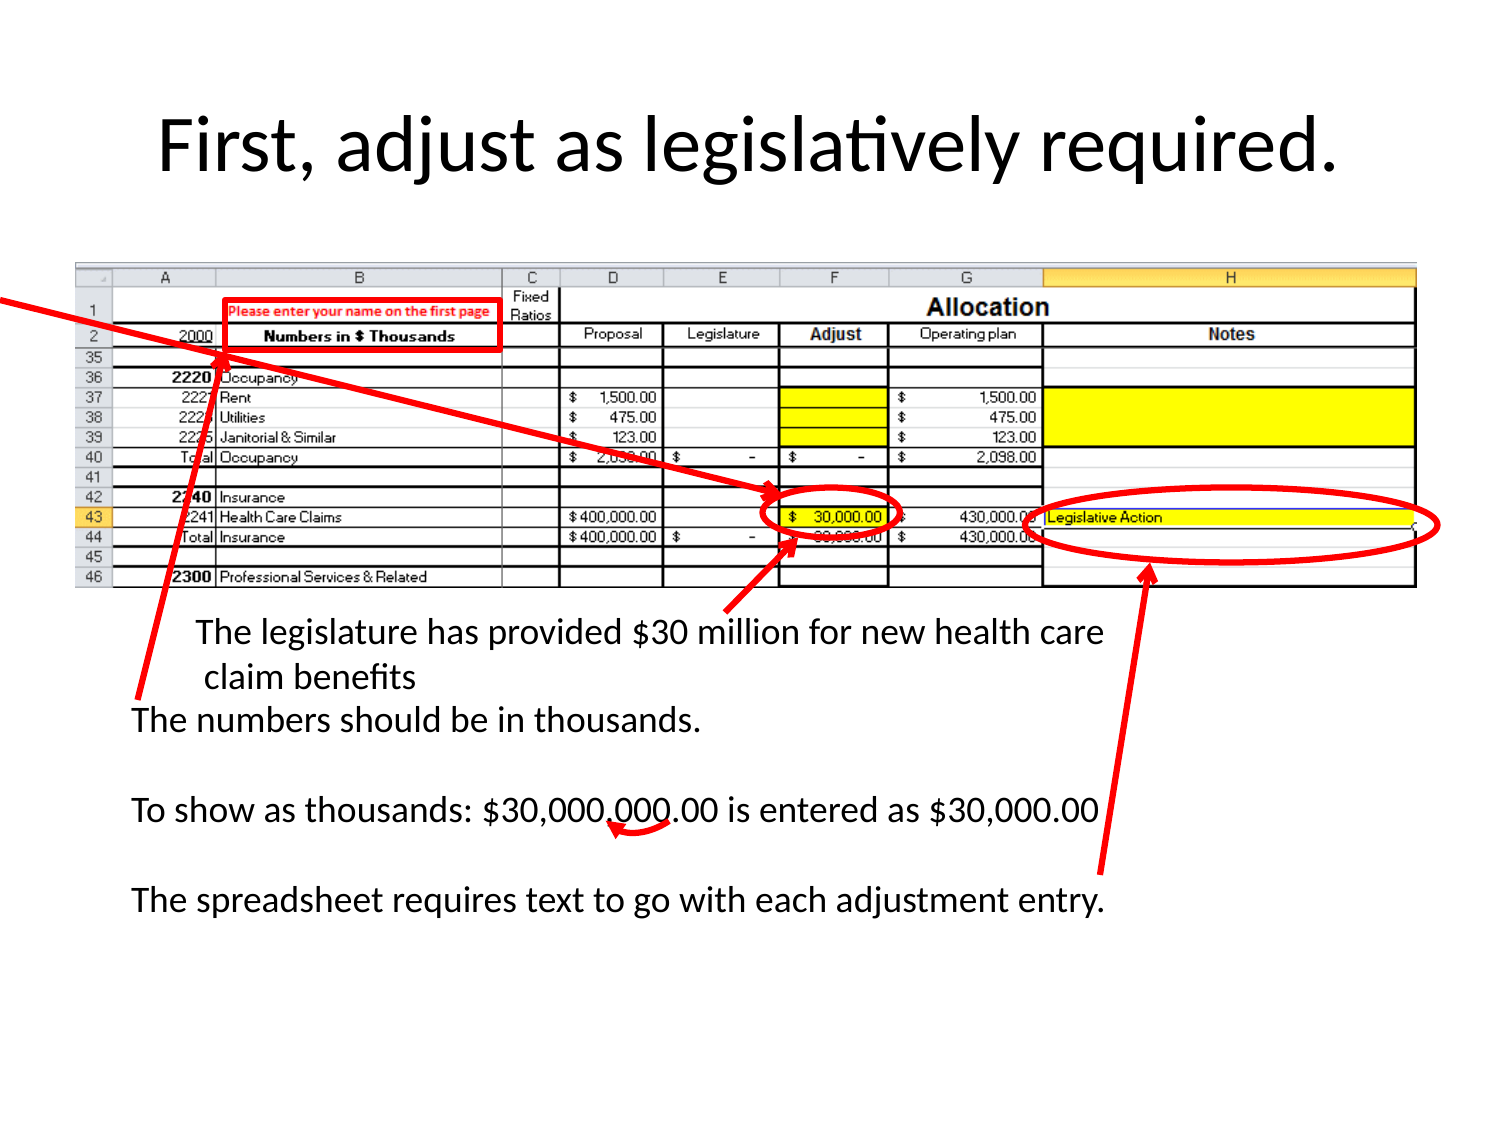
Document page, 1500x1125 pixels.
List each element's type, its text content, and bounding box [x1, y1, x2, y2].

text_box The legislature has provided $30 million for new health care claim benefits [229, 599, 1094, 687]
text_box The numbers should be in thousands. To show as thousands: $30,000,000.00 is entered as $30,000.00 The spreadsheet requires text to go with each adjustment entry. [116, 687, 1122, 928]
text_box [1421, 507, 1440, 542]
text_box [1099, 562, 1151, 876]
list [74, 262, 1417, 588]
title First, adjust as legislatively required. [75, 45, 1425, 233]
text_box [0, 299, 783, 496]
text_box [724, 537, 799, 613]
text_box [137, 349, 226, 701]
text_box [605, 791, 670, 834]
